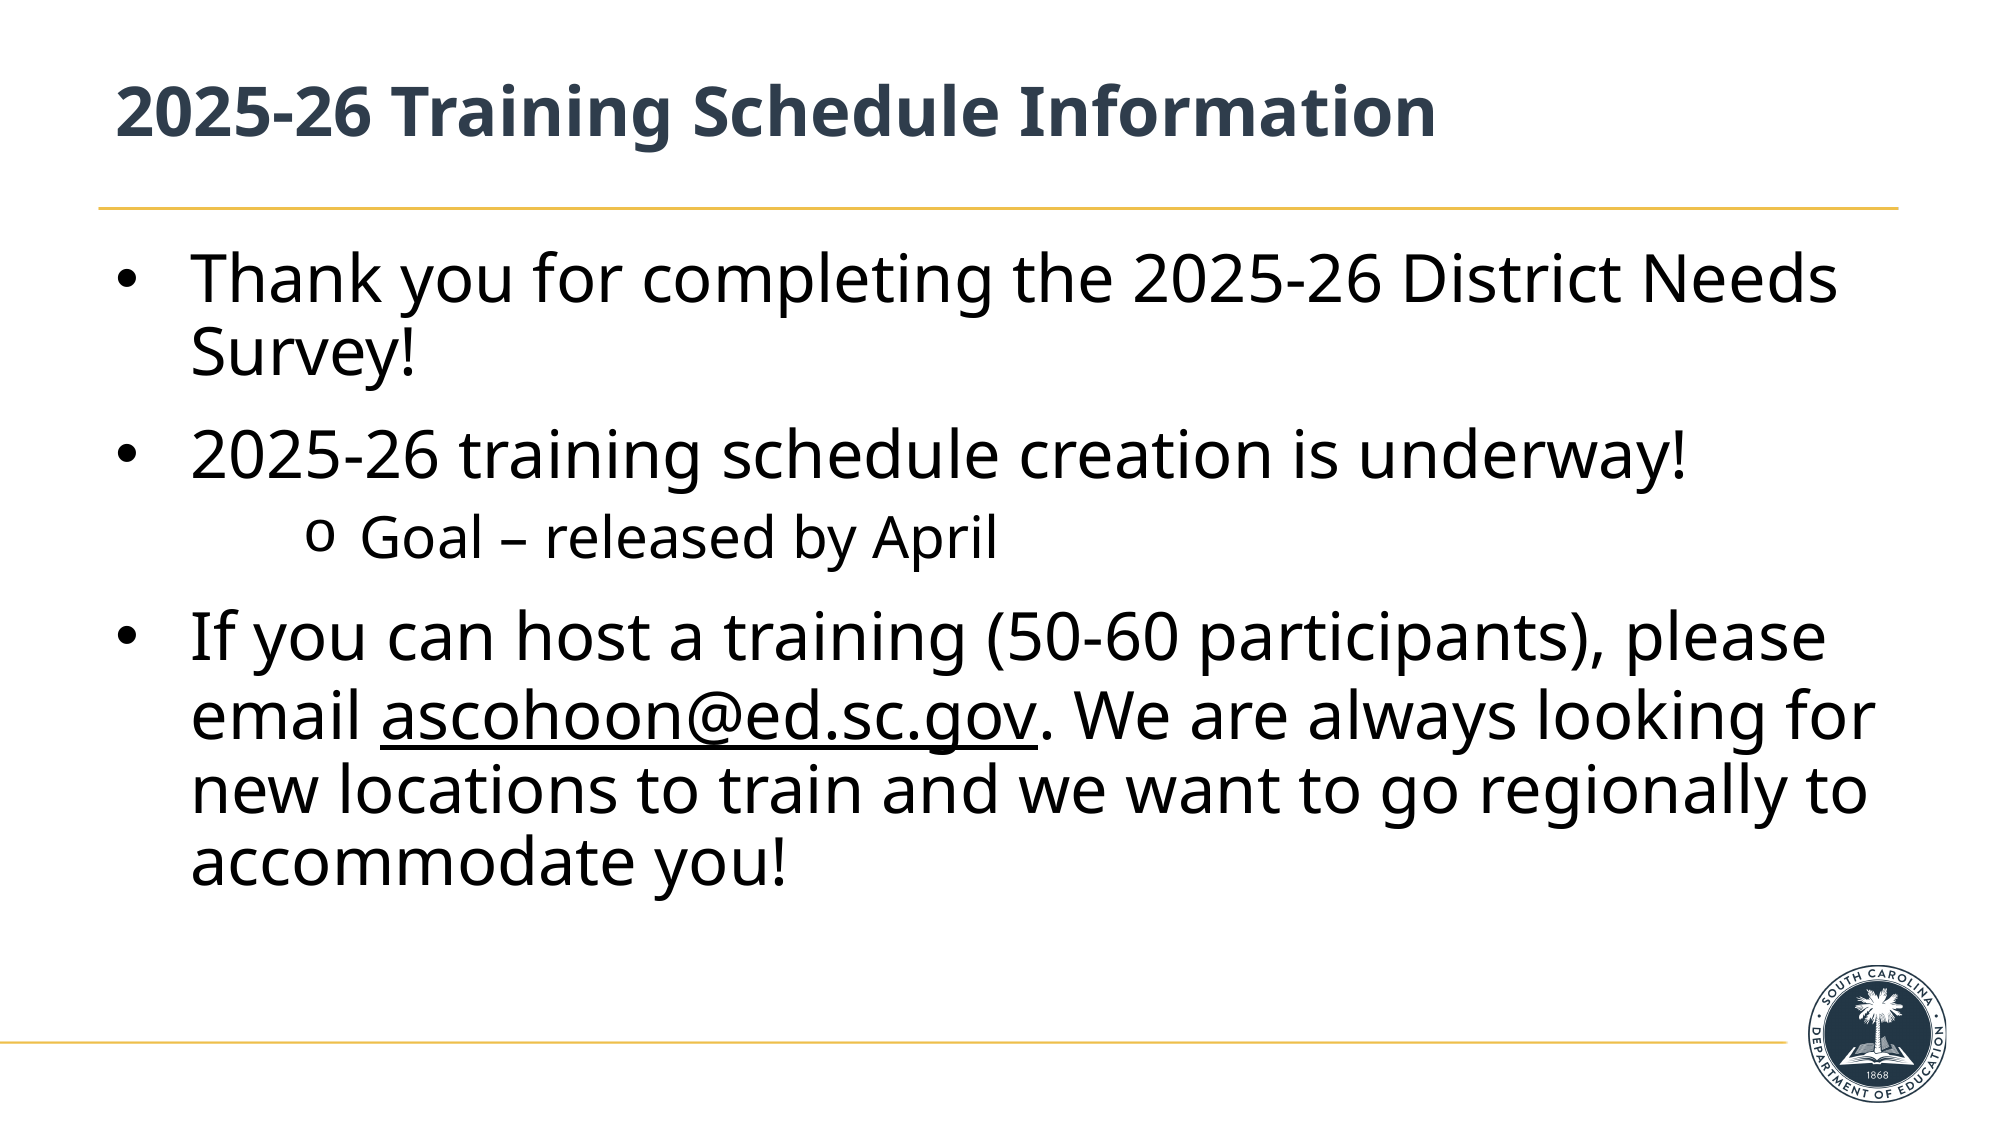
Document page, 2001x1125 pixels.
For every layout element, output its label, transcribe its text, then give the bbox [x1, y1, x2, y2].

title 2025-26 Training Schedule Information [100, 59, 1900, 180]
list Thank you for completing the 2025-26 District Needs Survey! 2025-26 training schedule creation is underway! Goal – released by April If you can host a training (50-60 participants), please email ascohoon@ed.sc.gov. We are always looking for new locations to train and we want to go regionally to accommodate you! [100, 237, 1900, 963]
picture [1808, 965, 1947, 1103]
